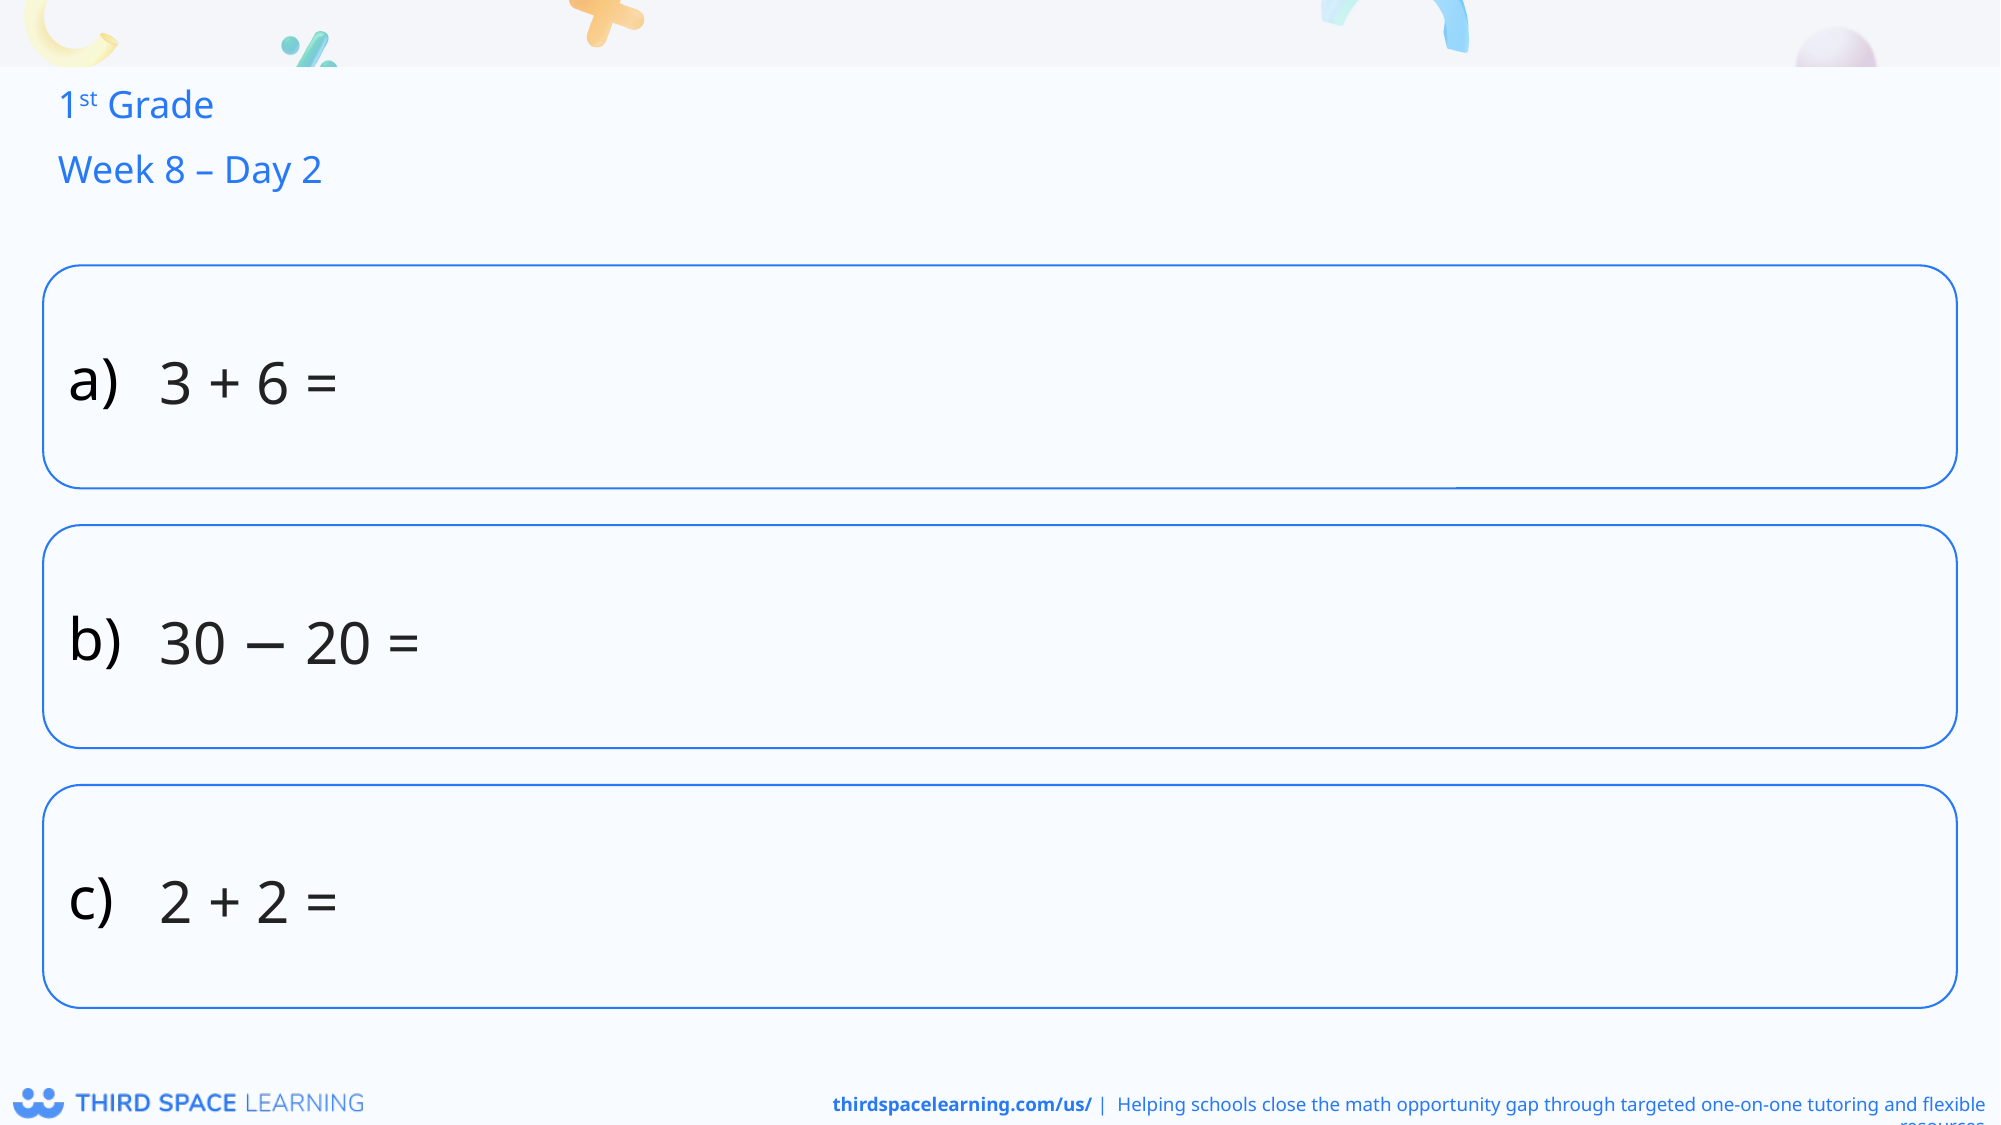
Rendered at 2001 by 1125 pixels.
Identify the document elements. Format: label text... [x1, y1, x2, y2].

picture [13, 1088, 365, 1119]
picture [0, 0, 2000, 67]
list 3 + 6 = [144, 288, 1922, 474]
text_box 1st Grade Week 8 – Day 2 [43, 73, 509, 212]
list 30 − 20 = [144, 548, 1922, 734]
list 2 + 2 = [144, 807, 1922, 994]
